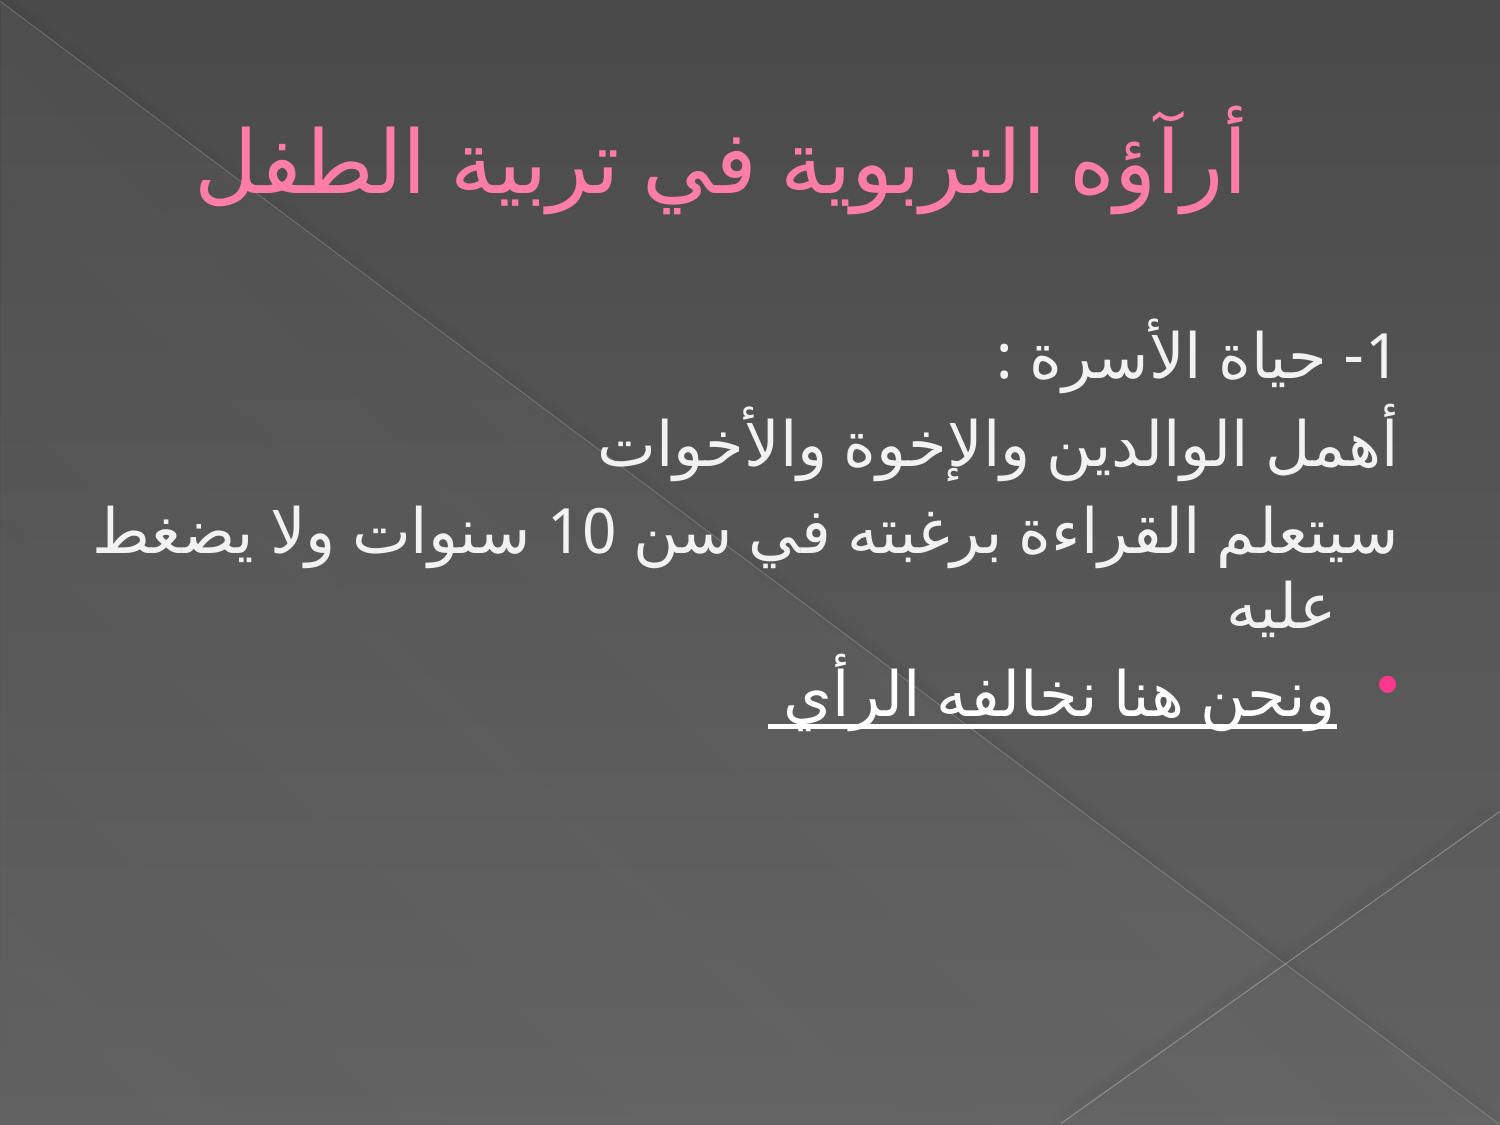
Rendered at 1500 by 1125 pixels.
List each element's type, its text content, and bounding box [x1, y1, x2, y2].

list 1- حياة الأسرة : أهمل الوالدين والإخوة والأخوات سيتعلم القراءة برغبته في سن 10 سنوات ولا يضغط عليه ونحن هنا نخالفه الرأي [75, 308, 1425, 1059]
title أرآؤه التربوية في تربية الطفل [75, 43, 1425, 274]
